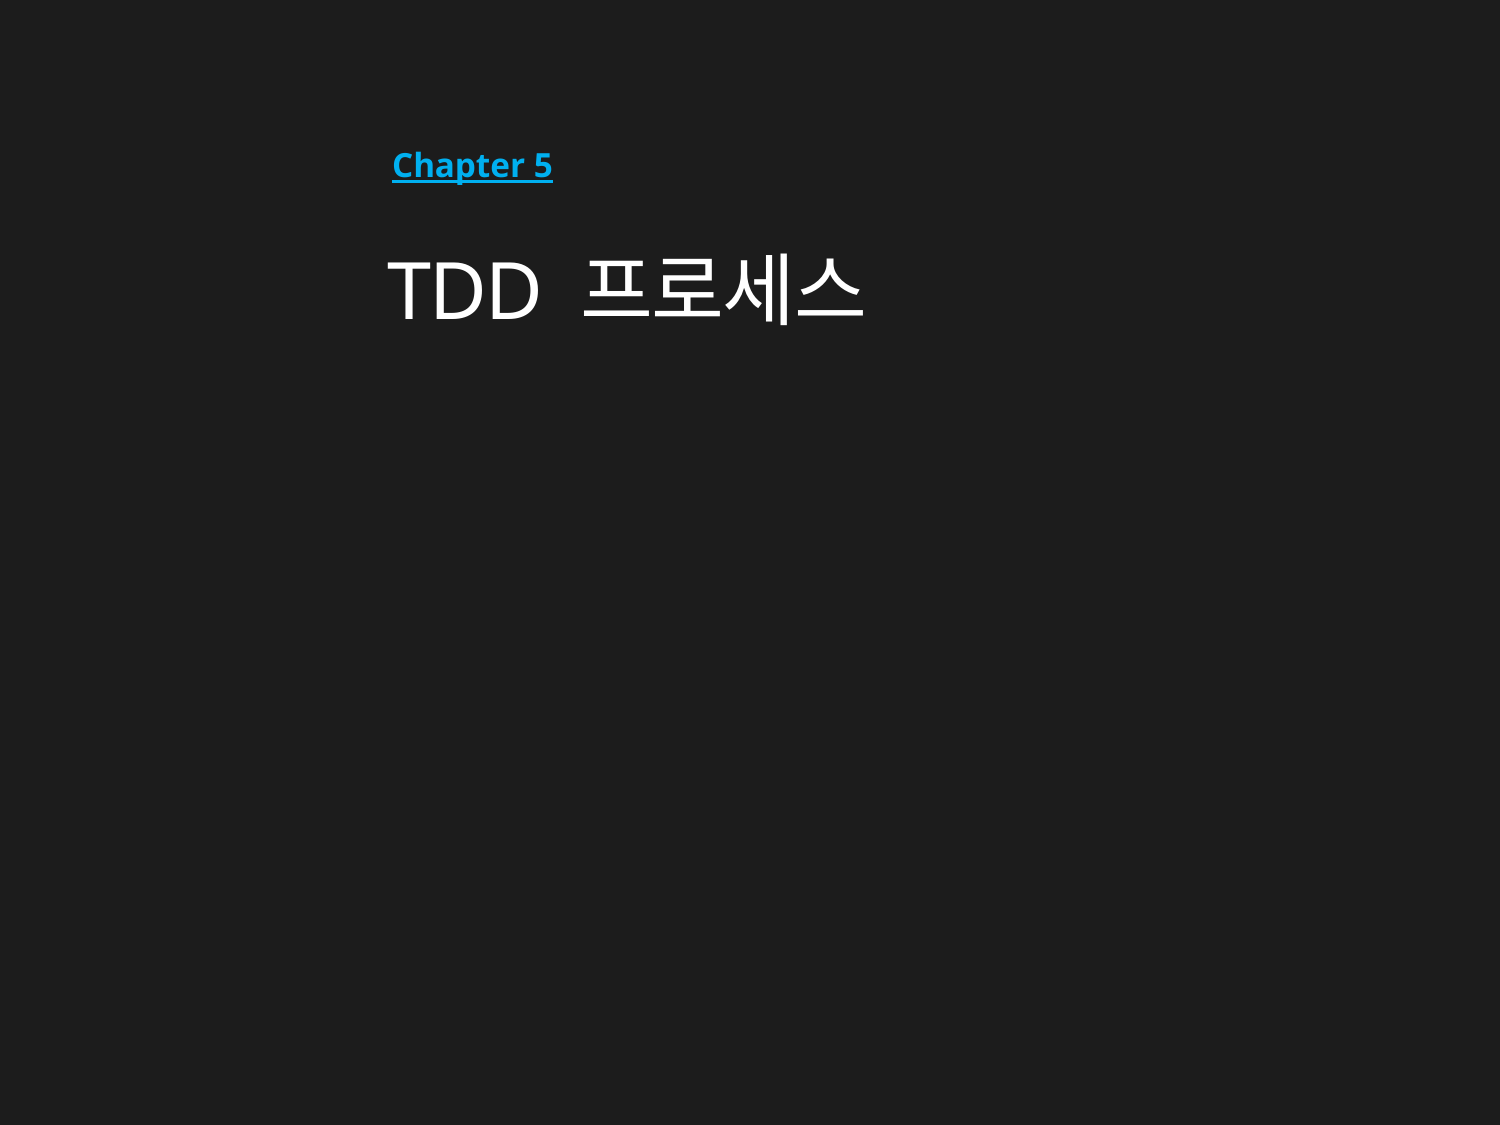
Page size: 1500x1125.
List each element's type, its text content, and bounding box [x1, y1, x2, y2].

text_box Chapter 5 [377, 137, 921, 192]
text_box TDD 프로세스 [372, 232, 1081, 343]
